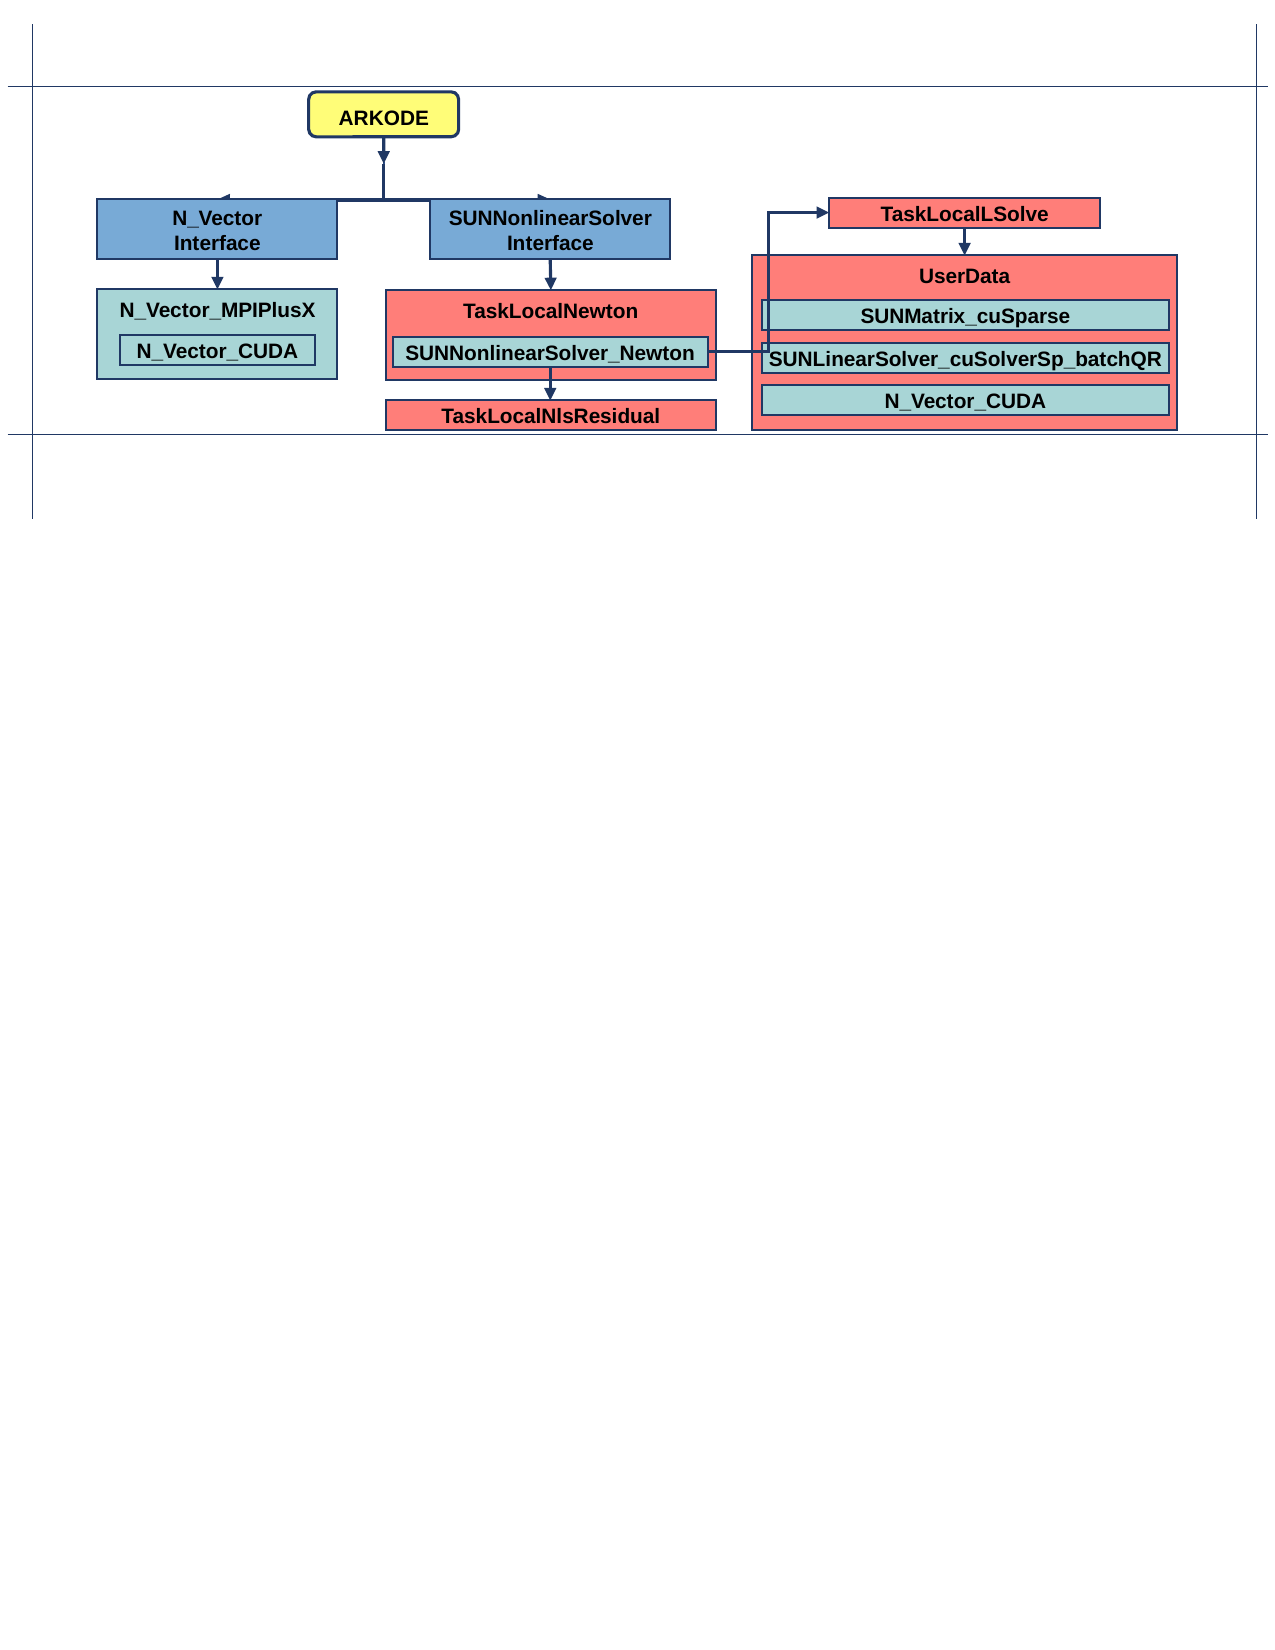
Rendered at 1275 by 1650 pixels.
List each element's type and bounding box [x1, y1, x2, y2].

text_box [97, 91, 1178, 431]
